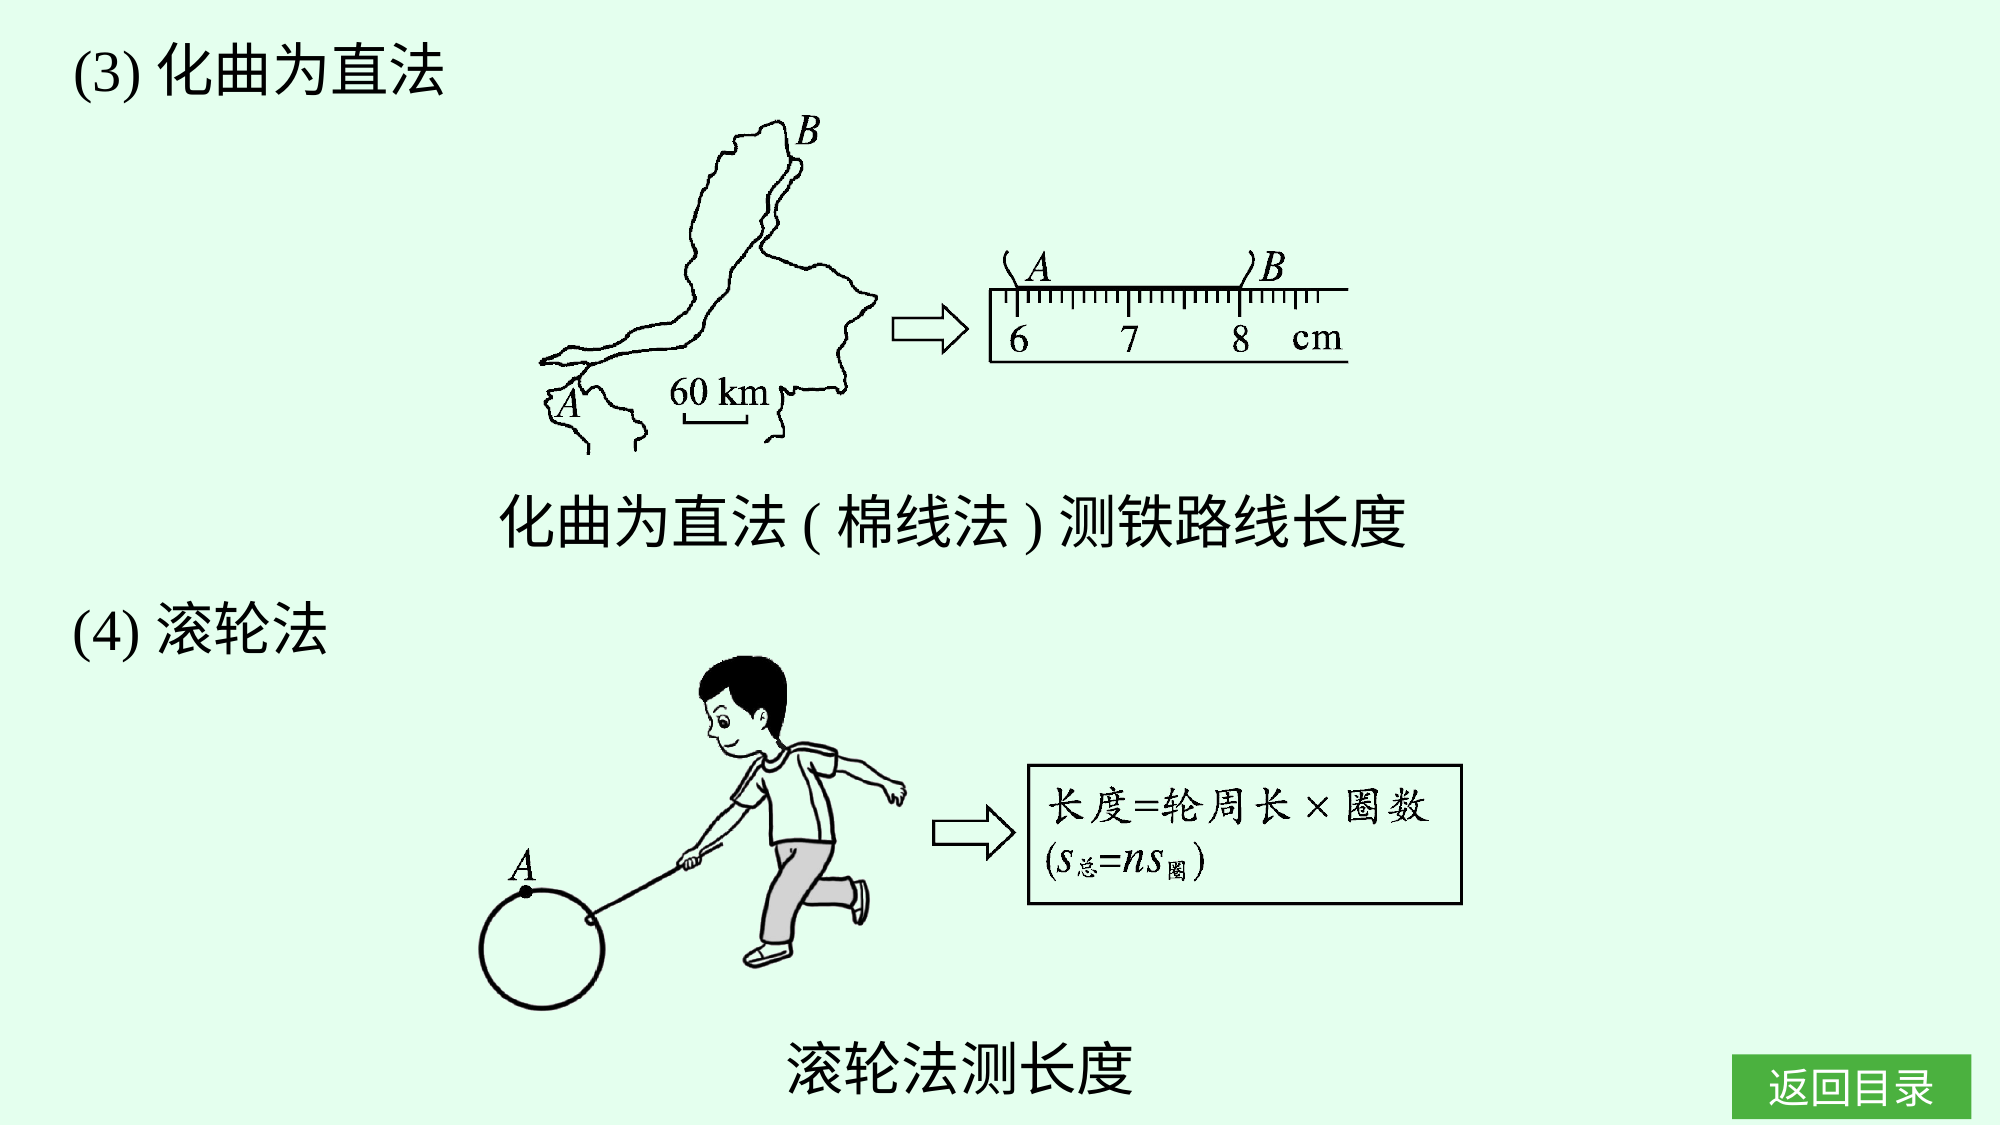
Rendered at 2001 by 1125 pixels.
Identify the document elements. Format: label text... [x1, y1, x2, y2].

picture [536, 111, 1352, 459]
text_box (4)滚轮法 [57, 564, 358, 670]
picture [470, 653, 1463, 1029]
text_box 化曲为直法(棉线法)测铁路线长度 [482, 457, 1436, 563]
text_box (3)化曲为直法 [58, 4, 475, 110]
text_box 滚轮法测长度 [770, 1029, 1163, 1110]
